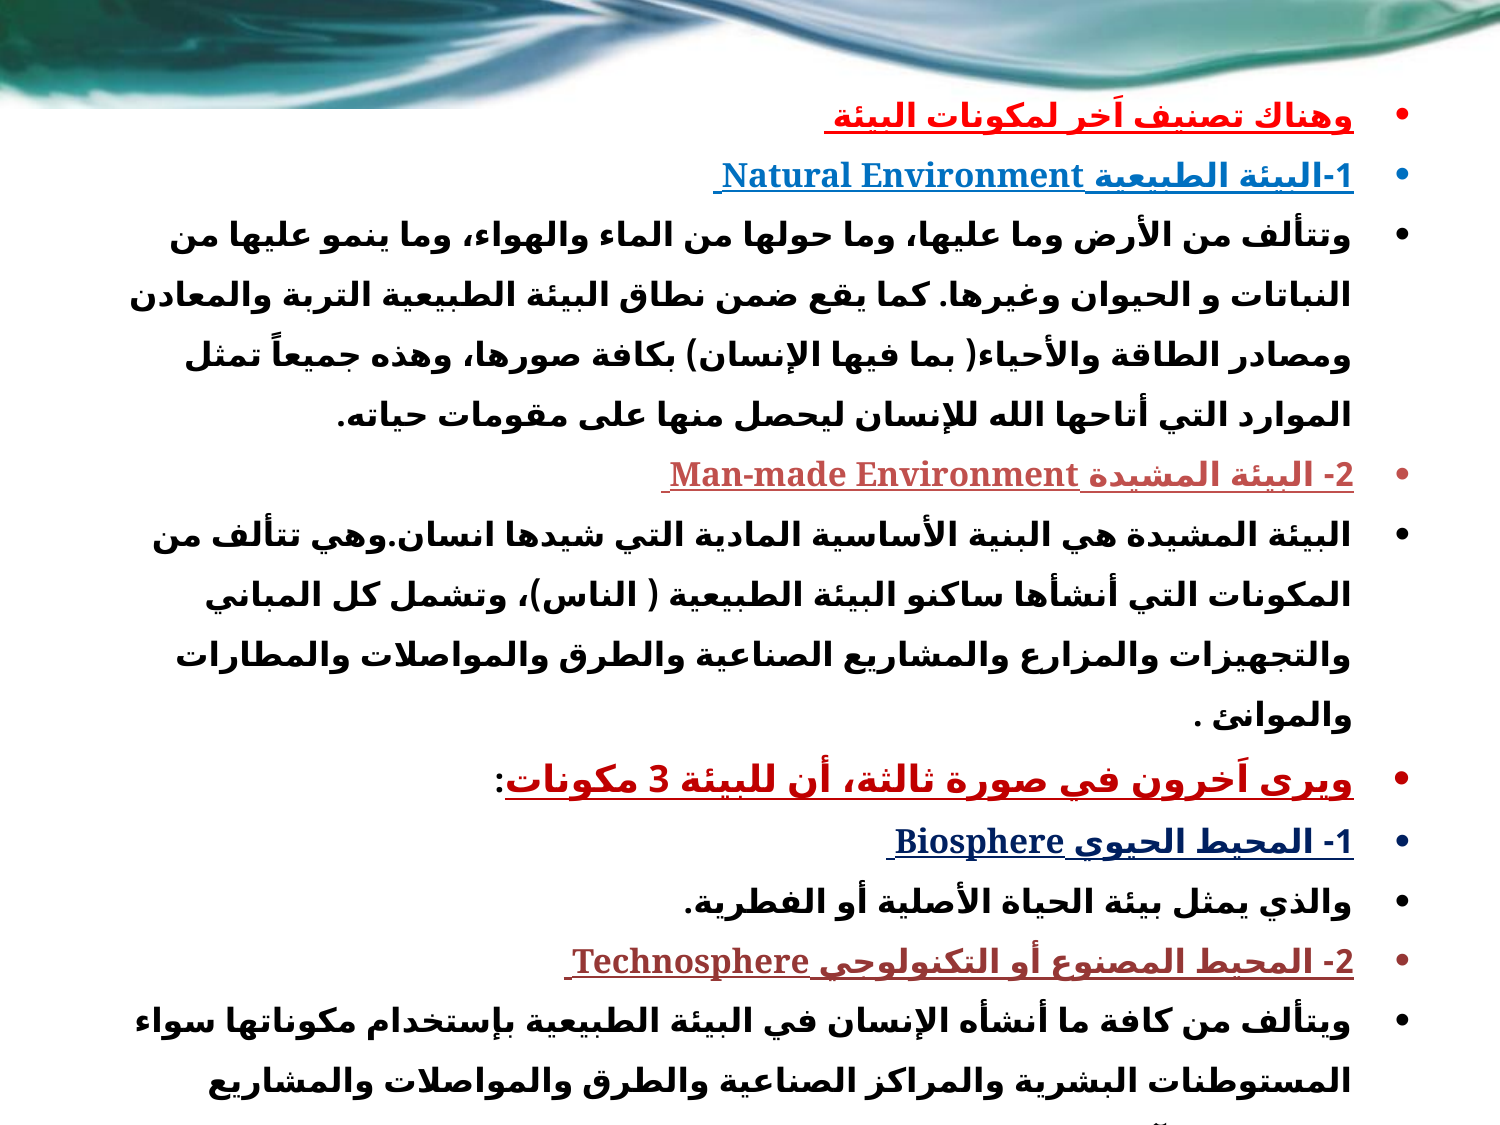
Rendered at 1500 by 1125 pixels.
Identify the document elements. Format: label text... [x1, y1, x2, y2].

list وهناك تصنيف اَخر لمكونات البيئة 1-البيئة الطبيعية Natural Environment وتتألف من الأرض وما عليها، وما حولها من الماء والهواء، وما ينمو عليها من النباتات و الحيوان وغيرها. كما يقع ضمن نطاق البيئة الطبيعية التربة والمعادن ومصادر الطاقة والأحياء( بما فيها الإنسان) بكافة صورها، وهذه جميعاً تمثل الموارد التي أتاحها الله للإنسان ليحصل منها على مقومات حياته. 2- البيئة المشيدة Man-made Environment البيئة المشيدة هي البنية الأساسية المادية التي شيدها انسان.وهي تتألف من المكونات التي أنشأها ساكنو البيئة الطبيعية ( الناس)، وتشمل كل المباني والتجهيزات والمزارع والمشاريع الصناعية والطرق والمواصلات والمطارات والموانئ . ويرى اَخرون في صورة ثالثة، أن للبيئة 3 مكونات: 1- المحيط الحيوي Biosphere والذي يمثل بيئة الحياة الأصلية أو الفطرية. 2- المحيط المصنوع أو التكنولوجي Technosphere ويتألف من كافة ما أنشأه الإنسان في البيئة الطبيعية بإستخدام مكوناتها سواء المستوطنات البشرية والمراكز الصناعية والطرق والمواصلات والمشاريع الزراعية والآلات وغير ذلك. 3-المحيط الإجتماعي Social Environment ويقصد به المنظومة التي تدير في إطارها الجماعة البشرية شؤون حياتها الإجتماعية والإقتصادية والسياسية والثقافية. وهذه المنظومات الثلاثة تتفاعل في ما بينها مؤثرة ومتأثرة . [53, 66, 1425, 1125]
picture [0, 0, 1500, 109]
